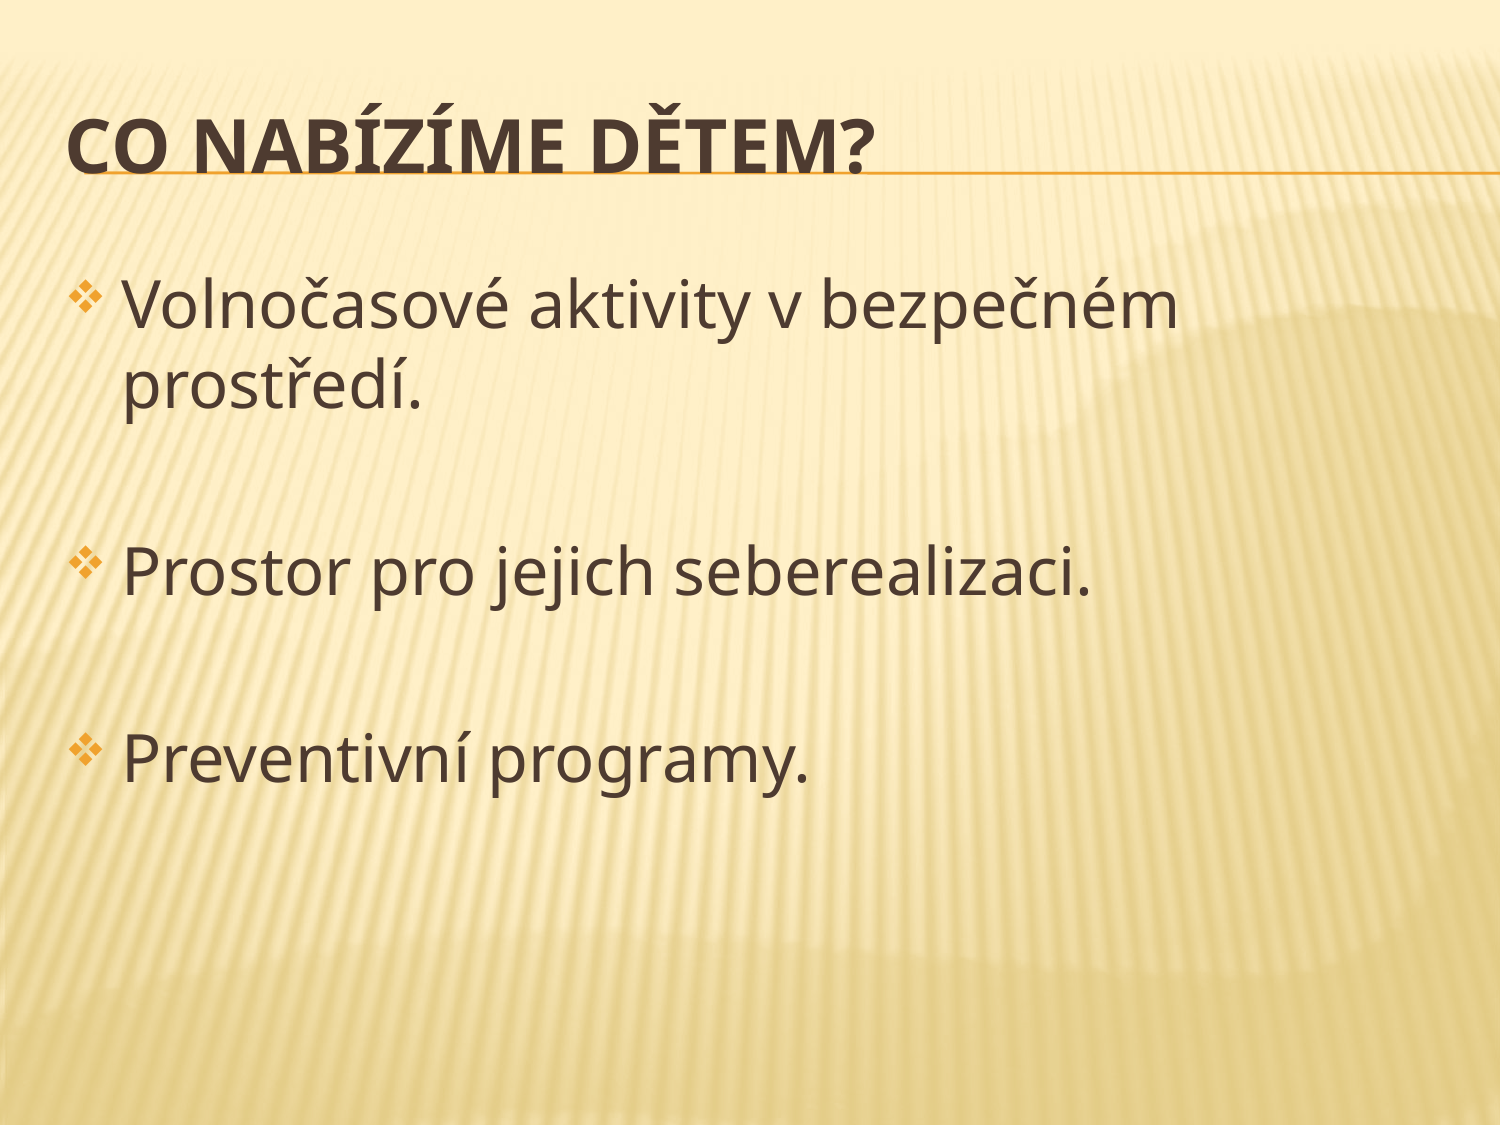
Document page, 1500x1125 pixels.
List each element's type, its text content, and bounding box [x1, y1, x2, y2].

title Co nabízíme dětem? [50, 75, 1475, 213]
list Volnočasové aktivity v bezpečném prostředí. Prostor pro jejich seberealizaci. Preventivní programy. [50, 254, 1475, 998]
